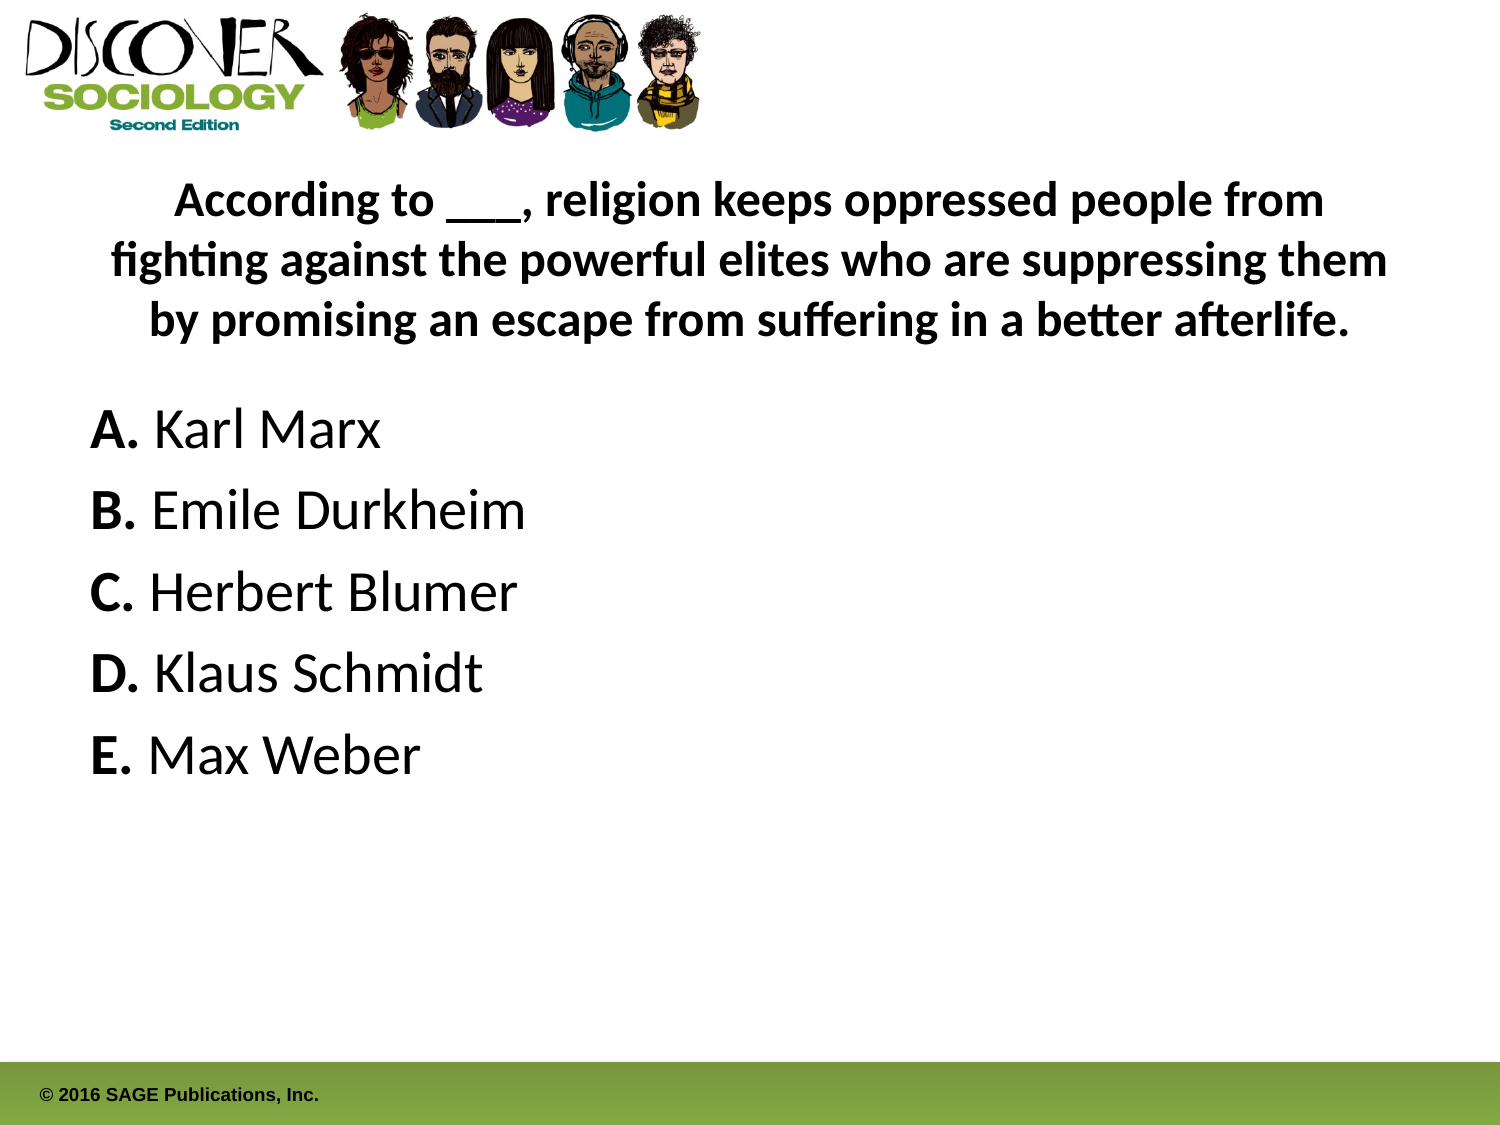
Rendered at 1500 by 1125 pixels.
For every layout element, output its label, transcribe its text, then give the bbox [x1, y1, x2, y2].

list A. Karl Marx B. Emile Durkheim C. Herbert Blumer D. Klaus Schmidt E. Max Weber [75, 382, 1425, 1125]
title According to ___, religion keeps oppressed people from fighting against the powerful elites who are suppressing them by promising an escape from suffering in a better afterlife. [75, 162, 1425, 350]
picture [0, 0, 1500, 1062]
